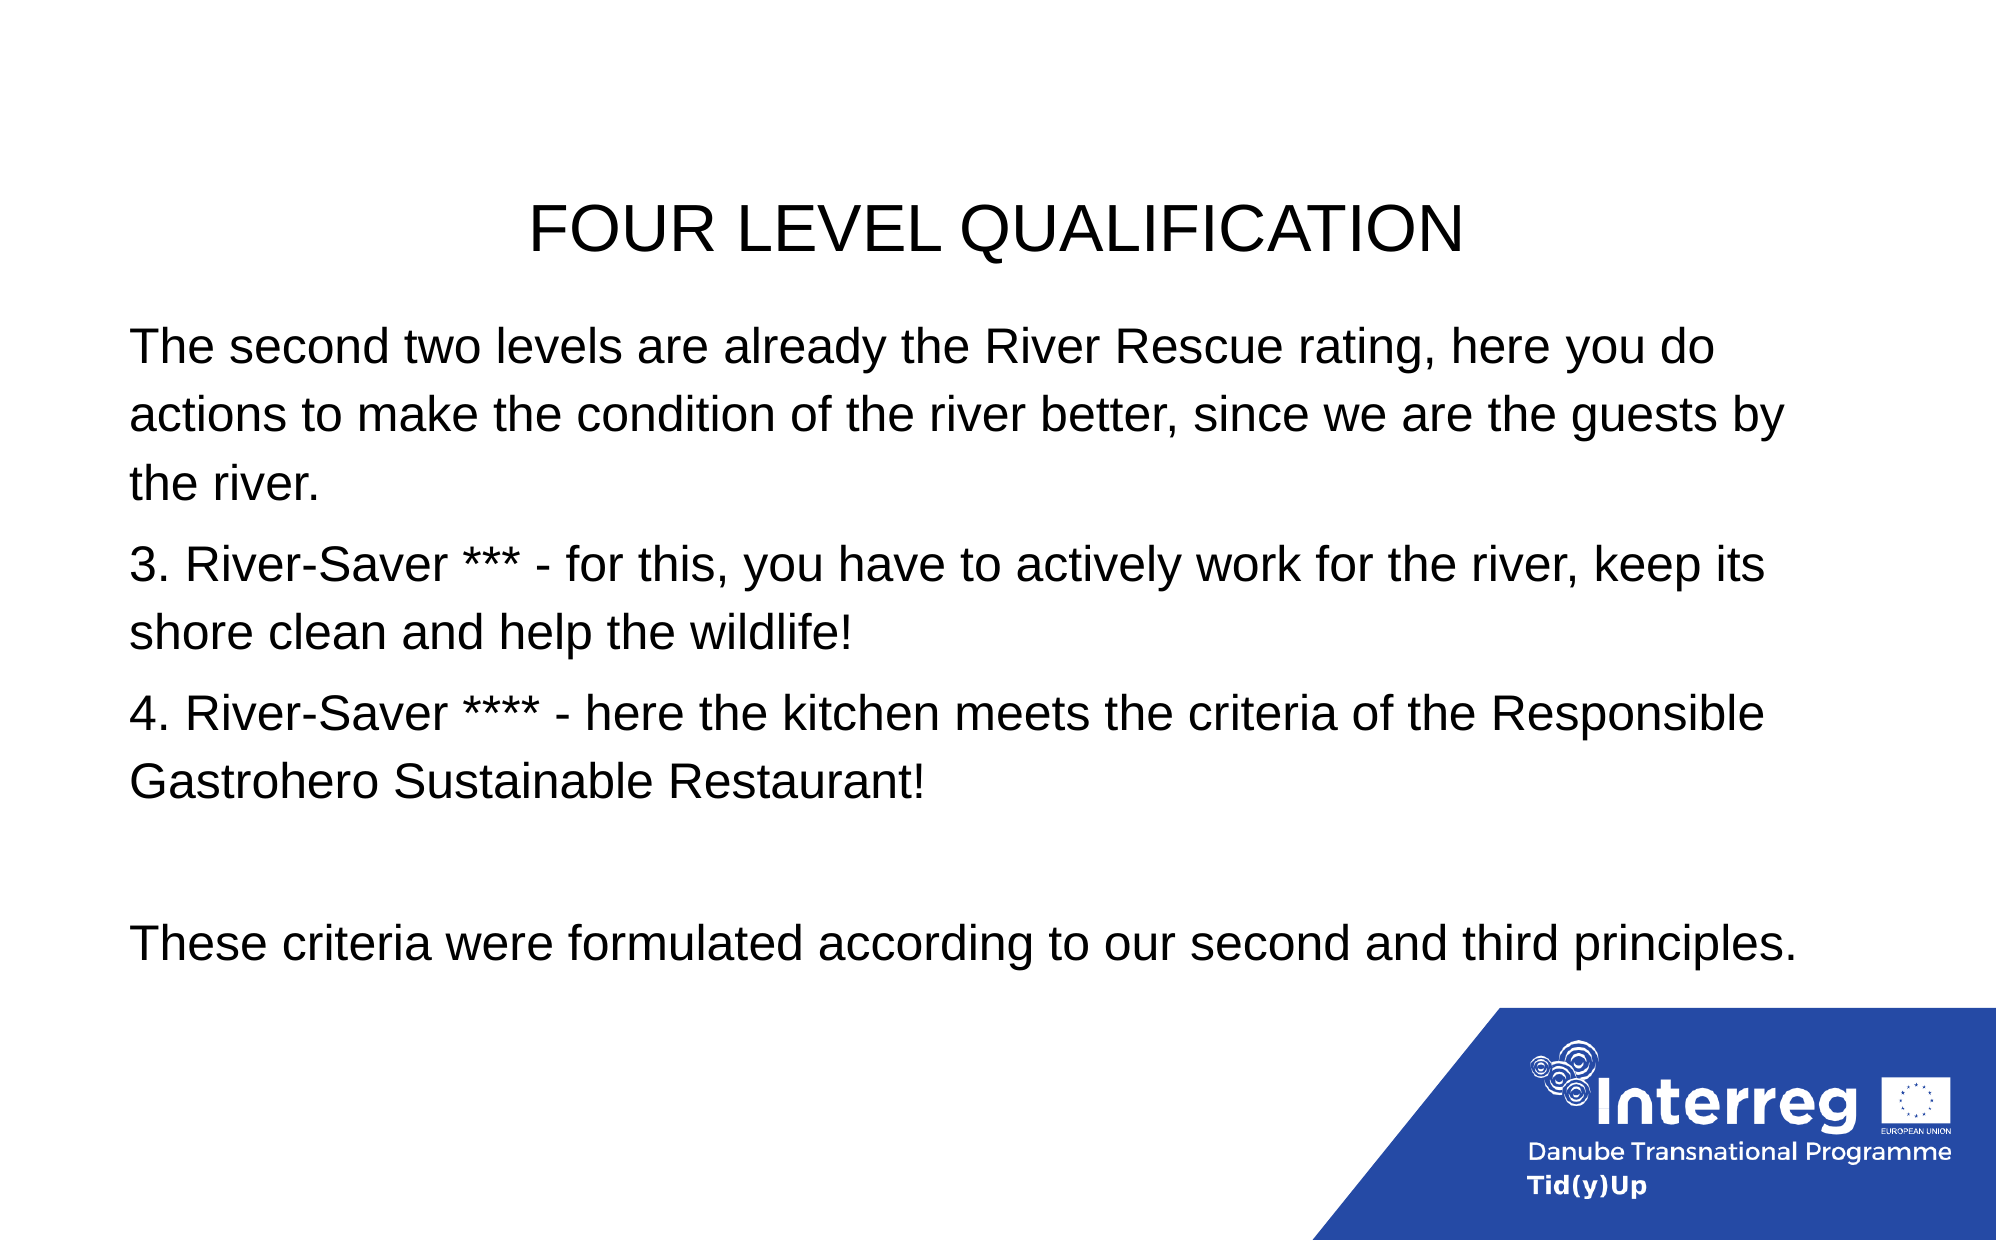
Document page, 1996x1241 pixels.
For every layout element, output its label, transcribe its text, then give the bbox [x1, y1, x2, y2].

text_box FOUR LEVEL QUALIFICATION [466, 177, 1530, 272]
text_box The second two levels are already the River Rescue rating, here you do actions to make the condition of the river better, since we are the guests by the river. 3. River-Saver *** - for this, you have to actively work for the river, keep its shore clean and help the wildlife! 4. River-Saver **** - here the kitchen meets the criteria of the Responsible Gastrohero Sustainable Restaurant! These criteria were formulated according to our second and third principles. [114, 297, 1882, 978]
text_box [1312, 1007, 1996, 1241]
